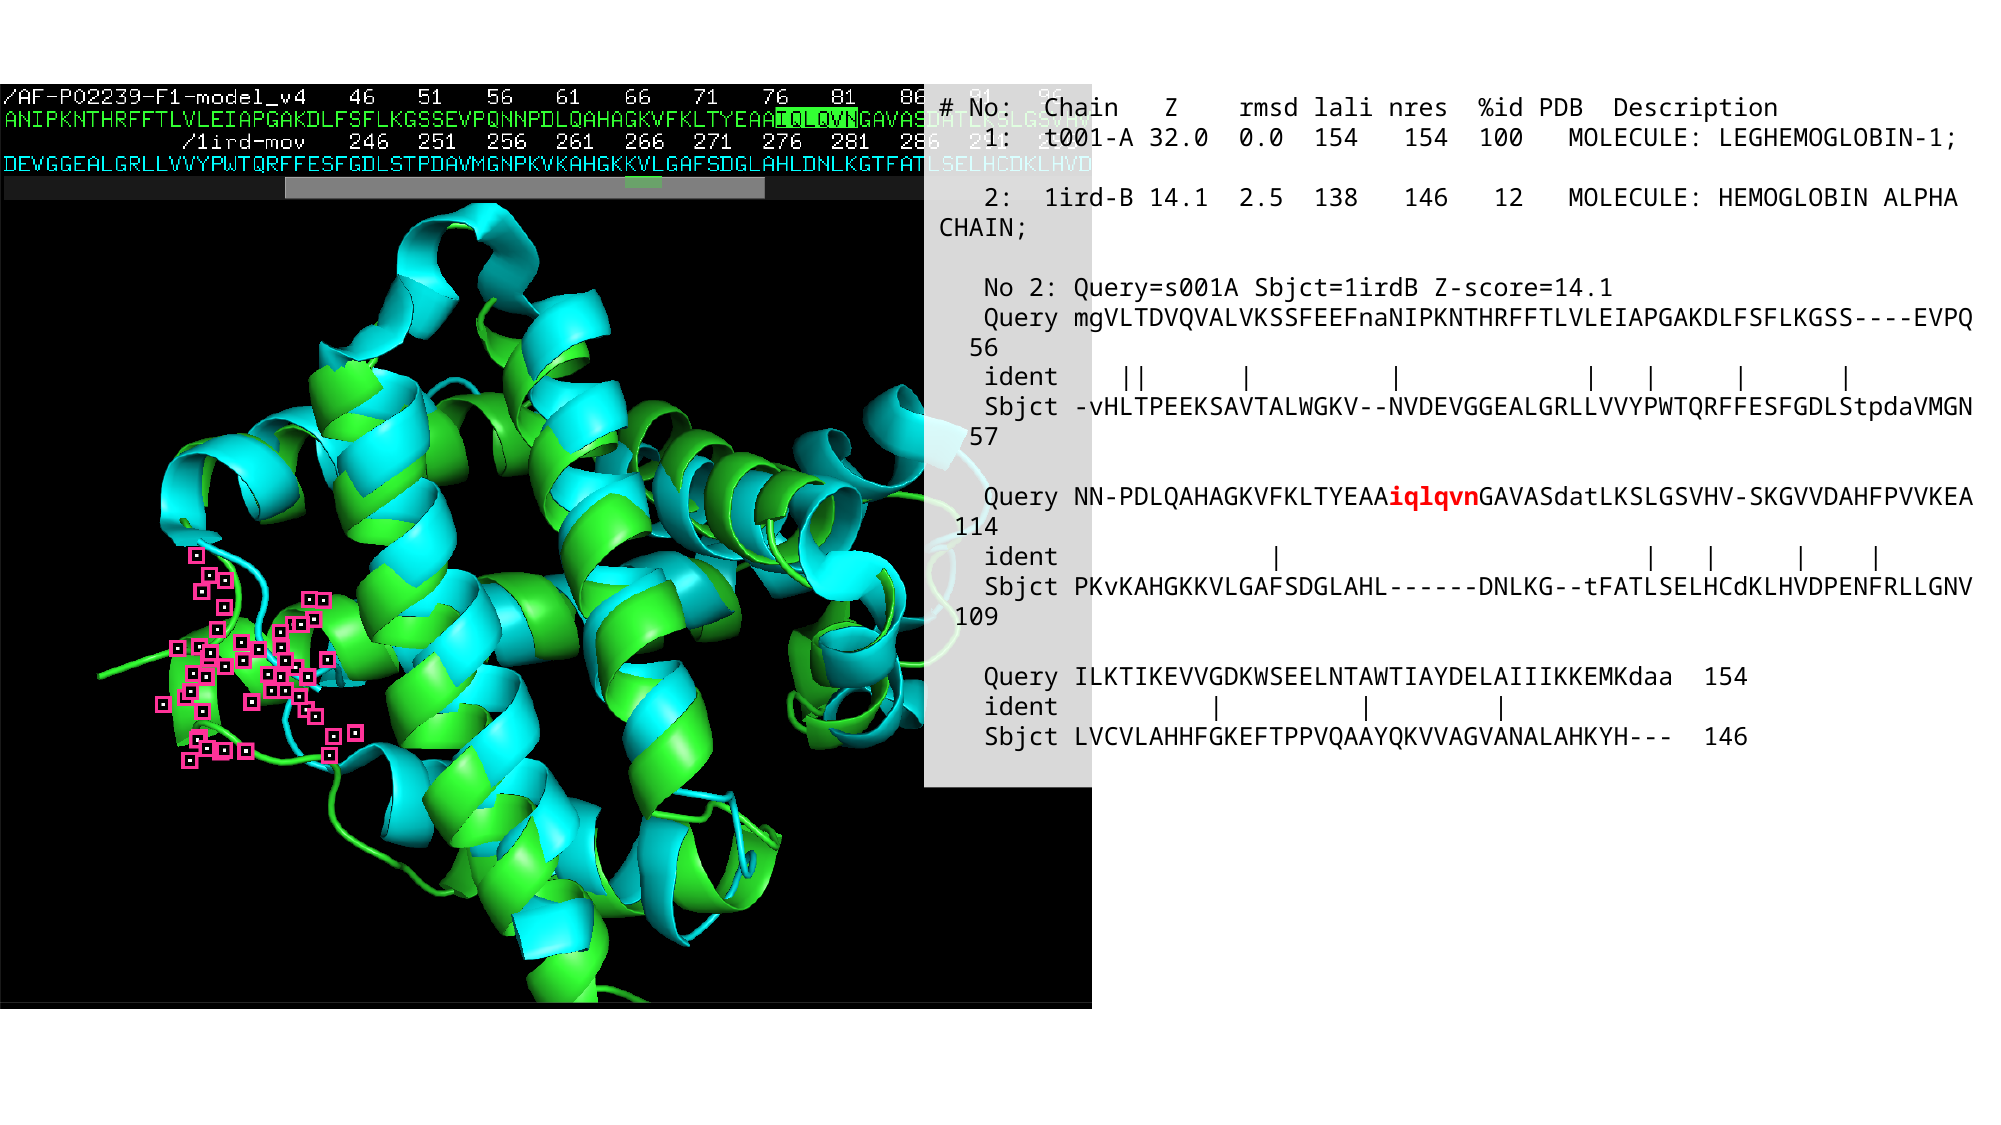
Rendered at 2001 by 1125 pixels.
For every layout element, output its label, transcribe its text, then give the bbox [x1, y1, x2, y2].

text_box # No: Chain Z rmsd lali nres %id PDB Description 1: t001-A 32.0 0.0 154 154 100 MOLECULE: LEGHEMOGLOBIN-1; 2: 1ird-B 14.1 2.5 138 146 12 MOLECULE: HEMOGLOBIN ALPHA CHAIN; No 2: Query=s001A Sbjct=1irdB Z-score=14.1 Query mgVLTDVQVALVKSSFEEFnaNIPKNTHRFFTLVLEIAPGAKDLFSFLKGSS----EVPQ 56 ident || | | | | | | Sbjct -vHLTPEEKSAVTALWGKV--NVDEVGGEALGRLLVVYPWTQRFFESFGDLStpdaVMGN 57 Query NN-PDLQAHAGKVFKLTYEAAiqlqvnGAVASdatLKSLGSVHV-SKGVVDAHFPVVKEA 114 ident | | | | | Sbjct PKvKAHGKKVLGAFSDGLAHL------DNLKG--tFATLSELHCdKLHVDPENFRLLGNV 109 Query ILKTIKEVVGDKWSEELNTAWTIAYDELAIIIKKEMKdaa 154 ident | | | Sbjct LVCVLAHHFGKEFTPPVQAAYQKVVAGVANALAHKYH--- 146 [1092, 84, 2000, 788]
picture [0, 84, 1092, 1009]
